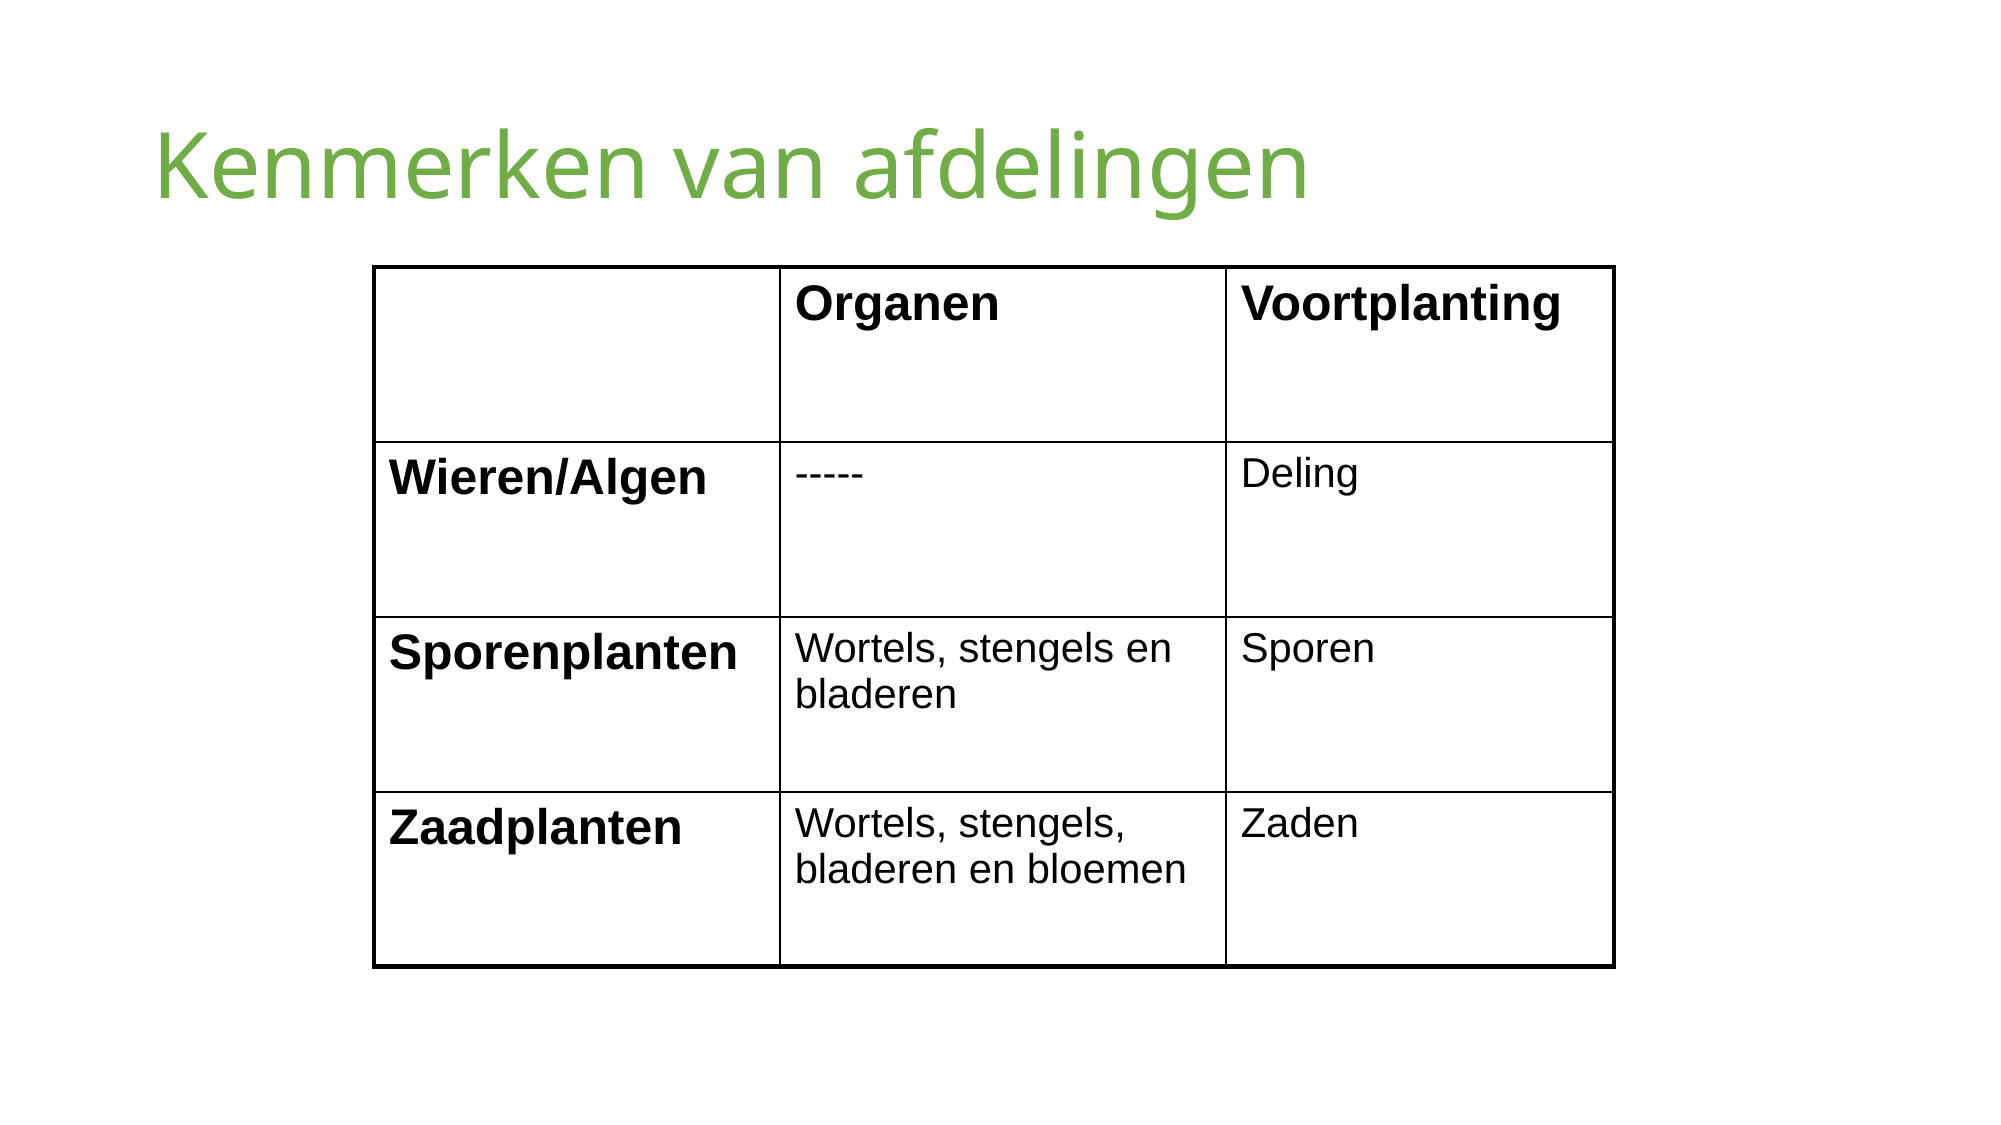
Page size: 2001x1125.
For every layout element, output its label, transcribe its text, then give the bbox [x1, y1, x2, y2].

table_cell Deling [1227, 443, 1612, 616]
table_cell Zaden [1227, 793, 1612, 964]
table_cell Wieren/Algen [376, 443, 779, 616]
table_cell Sporenplanten [376, 618, 779, 791]
table_cell ----- [781, 443, 1225, 616]
table_header [376, 269, 779, 441]
table_cell Wortels, stengels en bladeren [781, 618, 1225, 791]
table_cell Sporen [1227, 618, 1612, 791]
table_header Organen [781, 269, 1225, 441]
table_header Voortplanting [1227, 269, 1612, 441]
table_cell Zaadplanten [376, 793, 779, 964]
table_cell Wortels, stengels, bladeren en bloemen [781, 793, 1225, 964]
title Kenmerken van afdelingen [137, 59, 1863, 278]
